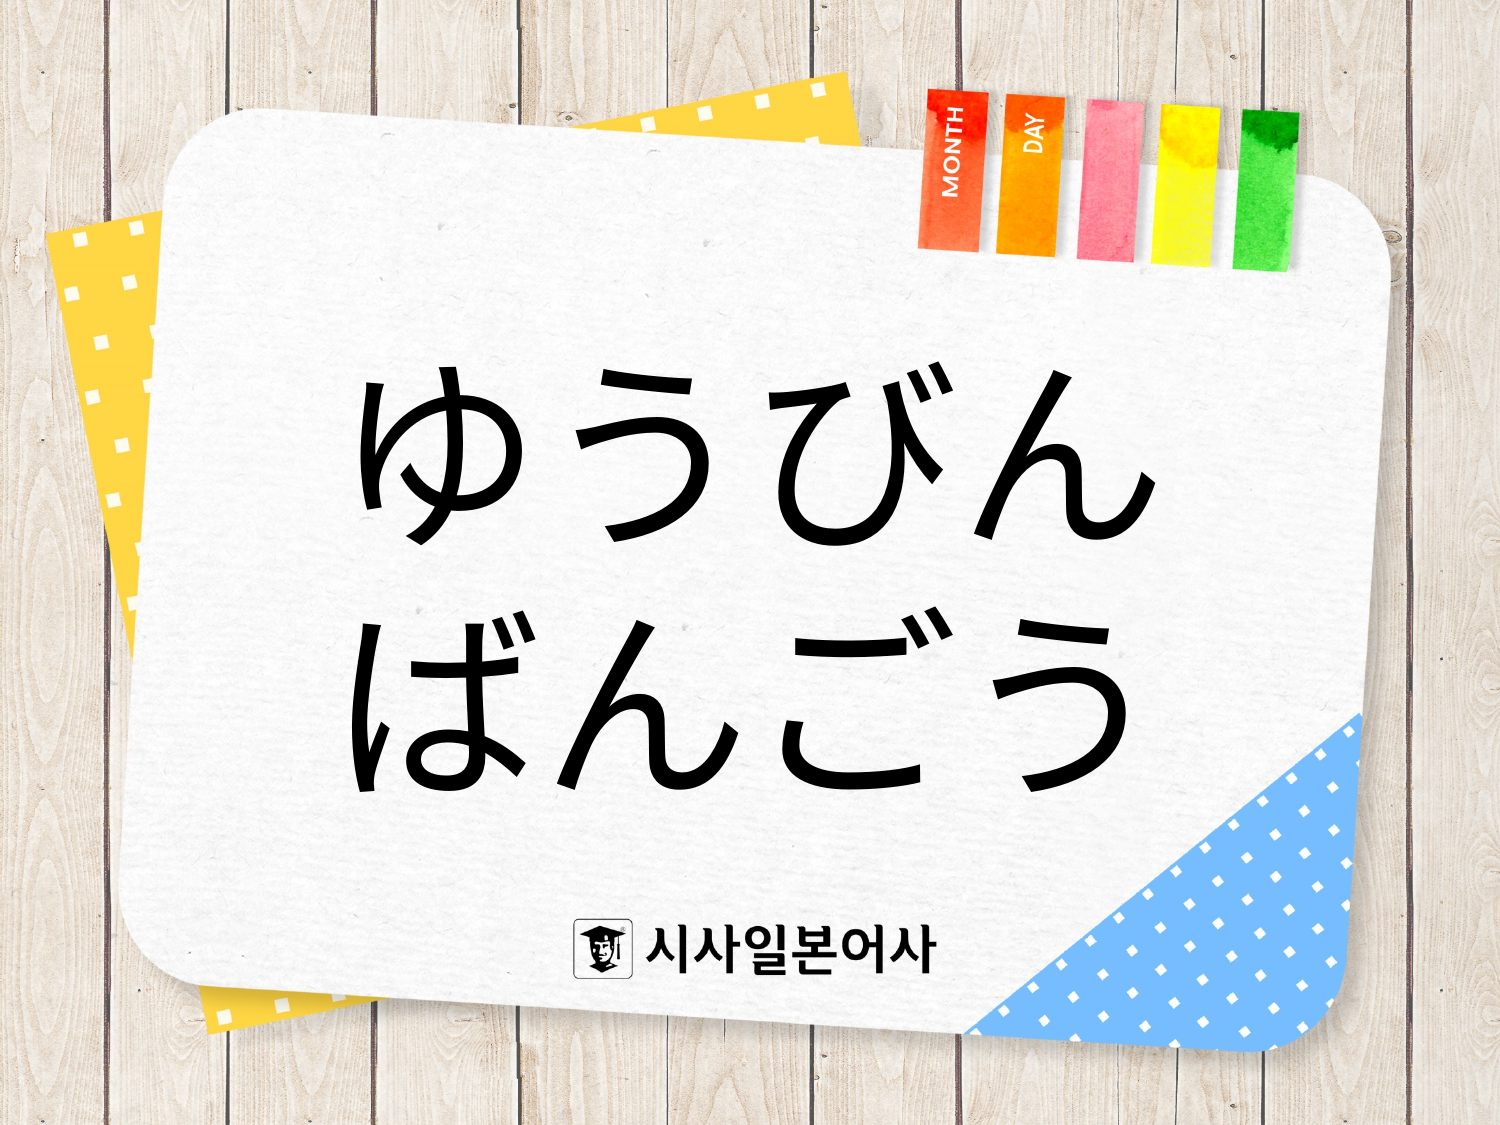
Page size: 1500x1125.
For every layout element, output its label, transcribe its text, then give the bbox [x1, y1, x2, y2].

title ゆうびん ばんごう [75, 338, 1425, 811]
picture [0, 0, 1500, 1125]
